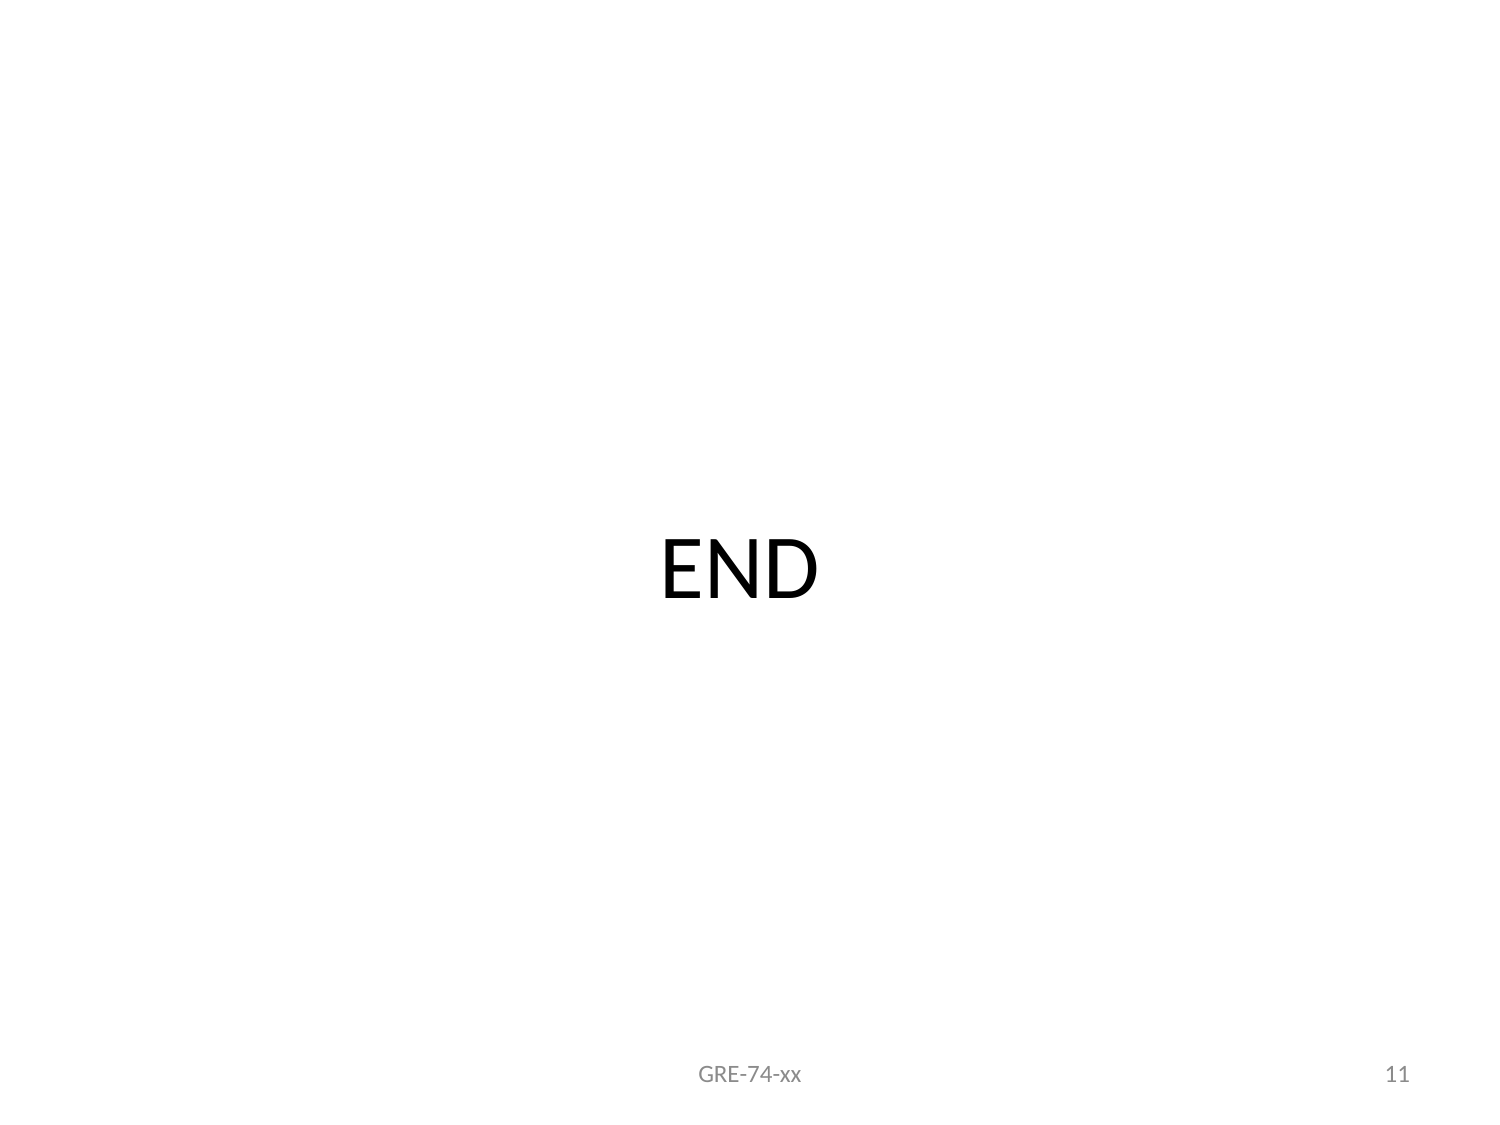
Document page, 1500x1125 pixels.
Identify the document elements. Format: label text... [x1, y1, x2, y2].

title END [64, 468, 1415, 656]
slide_number 11 [1074, 1042, 1425, 1103]
footer GRE-74-xx [512, 1042, 988, 1103]
